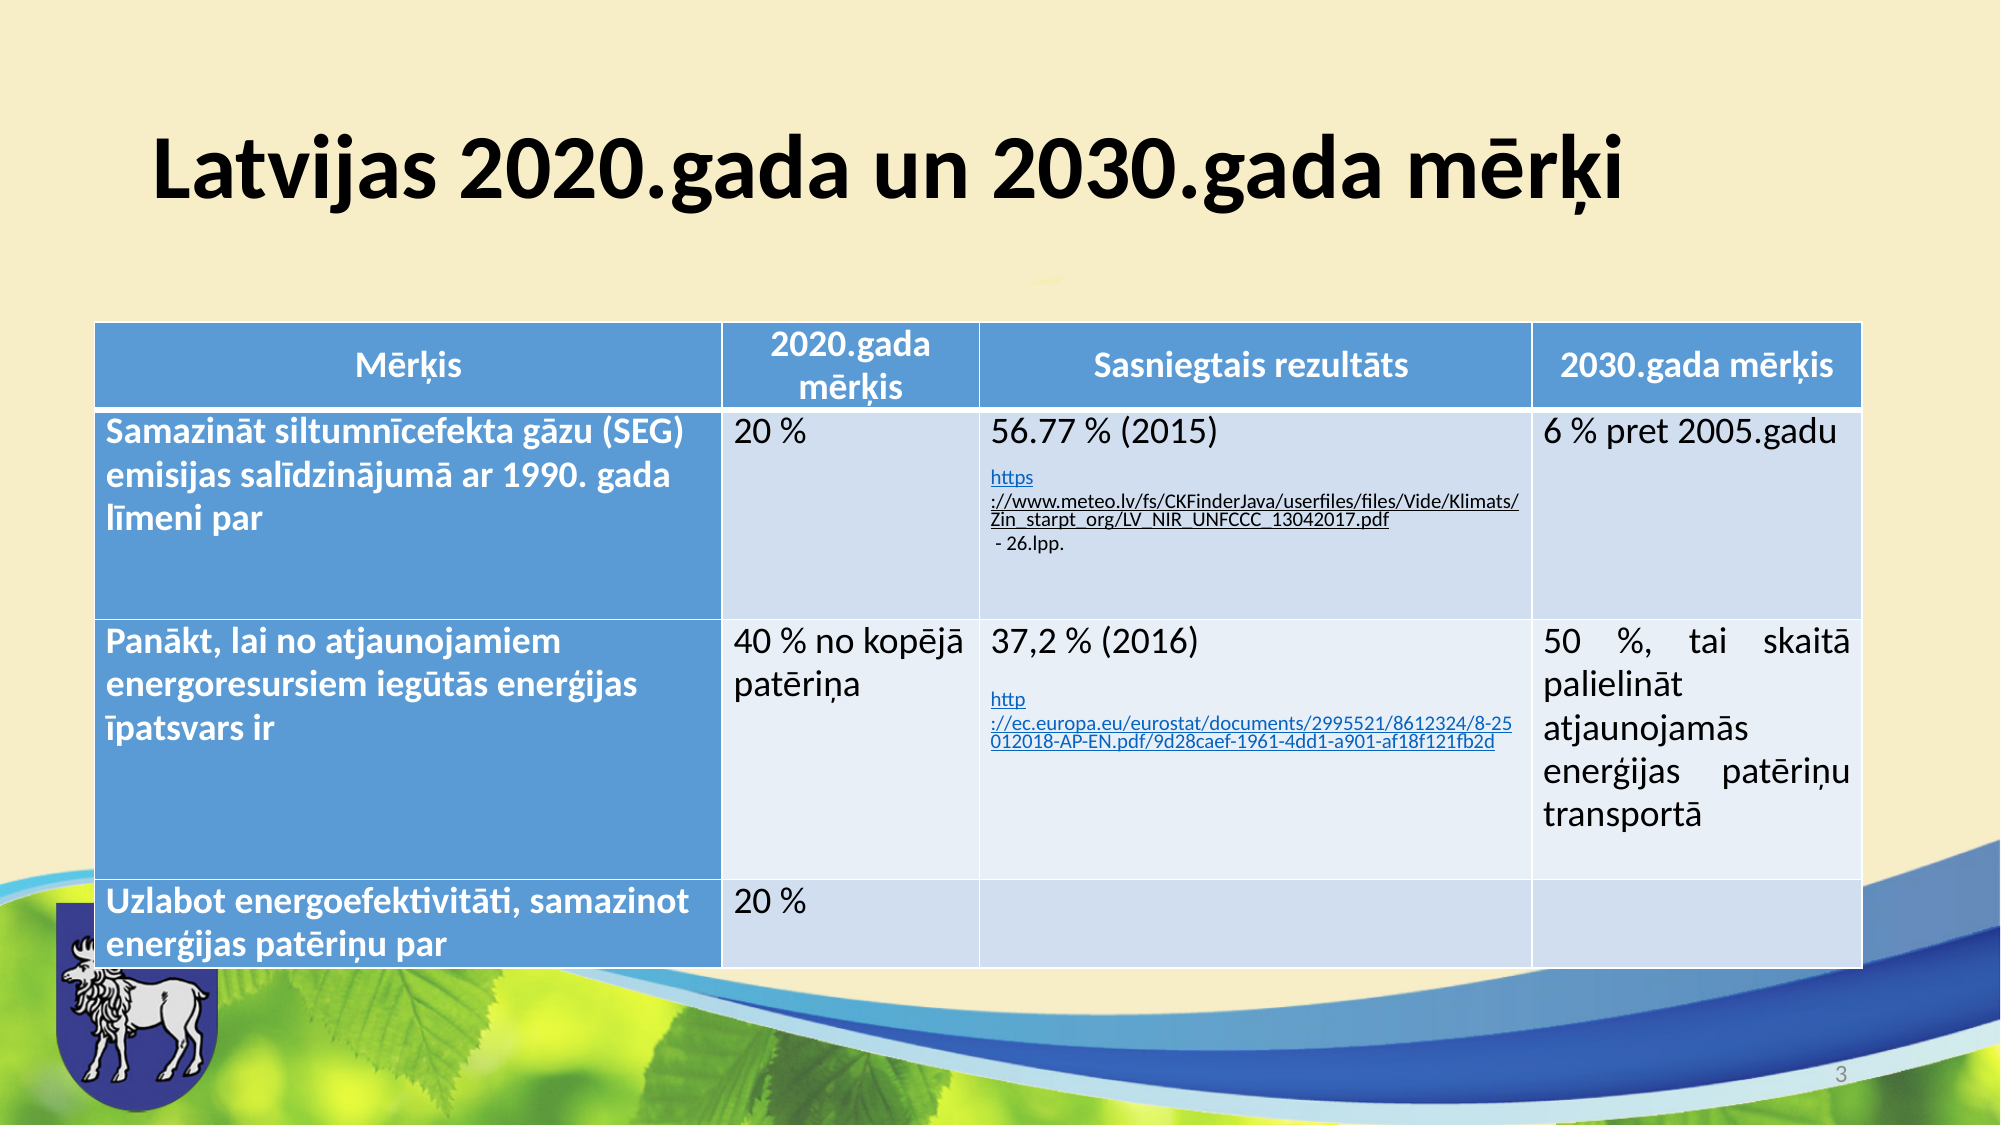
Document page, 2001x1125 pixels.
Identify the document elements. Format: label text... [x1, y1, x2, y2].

table_cell 37,2 % (2016) http://ec.europa.eu/eurostat/documents/2995521/8612324/8-25012018-AP-EN.pdf/9d28caef-1961-4dd1-a901-af18f121fb2d [980, 620, 1531, 879]
picture [0, 0, 2001, 1125]
table_cell 40 % no kopējā patēriņa [723, 620, 979, 879]
title Latvijas 2020.gada un 2030.gada mērķi [137, 59, 1863, 278]
table_header 2020.gada mērķis [723, 323, 979, 407]
table_cell Samazināt siltumnīcefekta gāzu (SEG) emisijas salīdzinājumā ar 1990. gada līmeni par [95, 413, 721, 619]
table_cell 20 % [723, 413, 979, 619]
table_cell Uzlabot energoefektivitāti, samazinot enerģijas patēriņu par [95, 880, 721, 967]
table_cell 6 % pret 2005.gadu [1533, 413, 1861, 619]
slide_number 3 [1412, 1042, 1863, 1103]
table_header Mērķis [95, 323, 721, 407]
table_cell [1533, 880, 1861, 967]
table_cell Panākt, lai no atjaunojamiem energoresursiem iegūtās enerģijas īpatsvars ir [95, 620, 721, 879]
table_header 2030.gada mērķis [1533, 323, 1861, 407]
table_cell 56.77 % (2015) https://www.meteo.lv/fs/CKFinderJava/userfiles/files/Vide/Klimats/Zin_starpt_org/LV_NIR_UNFCCC_13042017.pdf - 26.lpp. [980, 413, 1531, 619]
table_cell [980, 880, 1531, 967]
table_header Sasniegtais rezultāts [980, 323, 1531, 407]
table_cell 50 %, tai skaitā palielināt atjaunojamās enerģijas patēriņu transportā [1533, 620, 1861, 879]
table_cell 20 % [723, 880, 979, 967]
